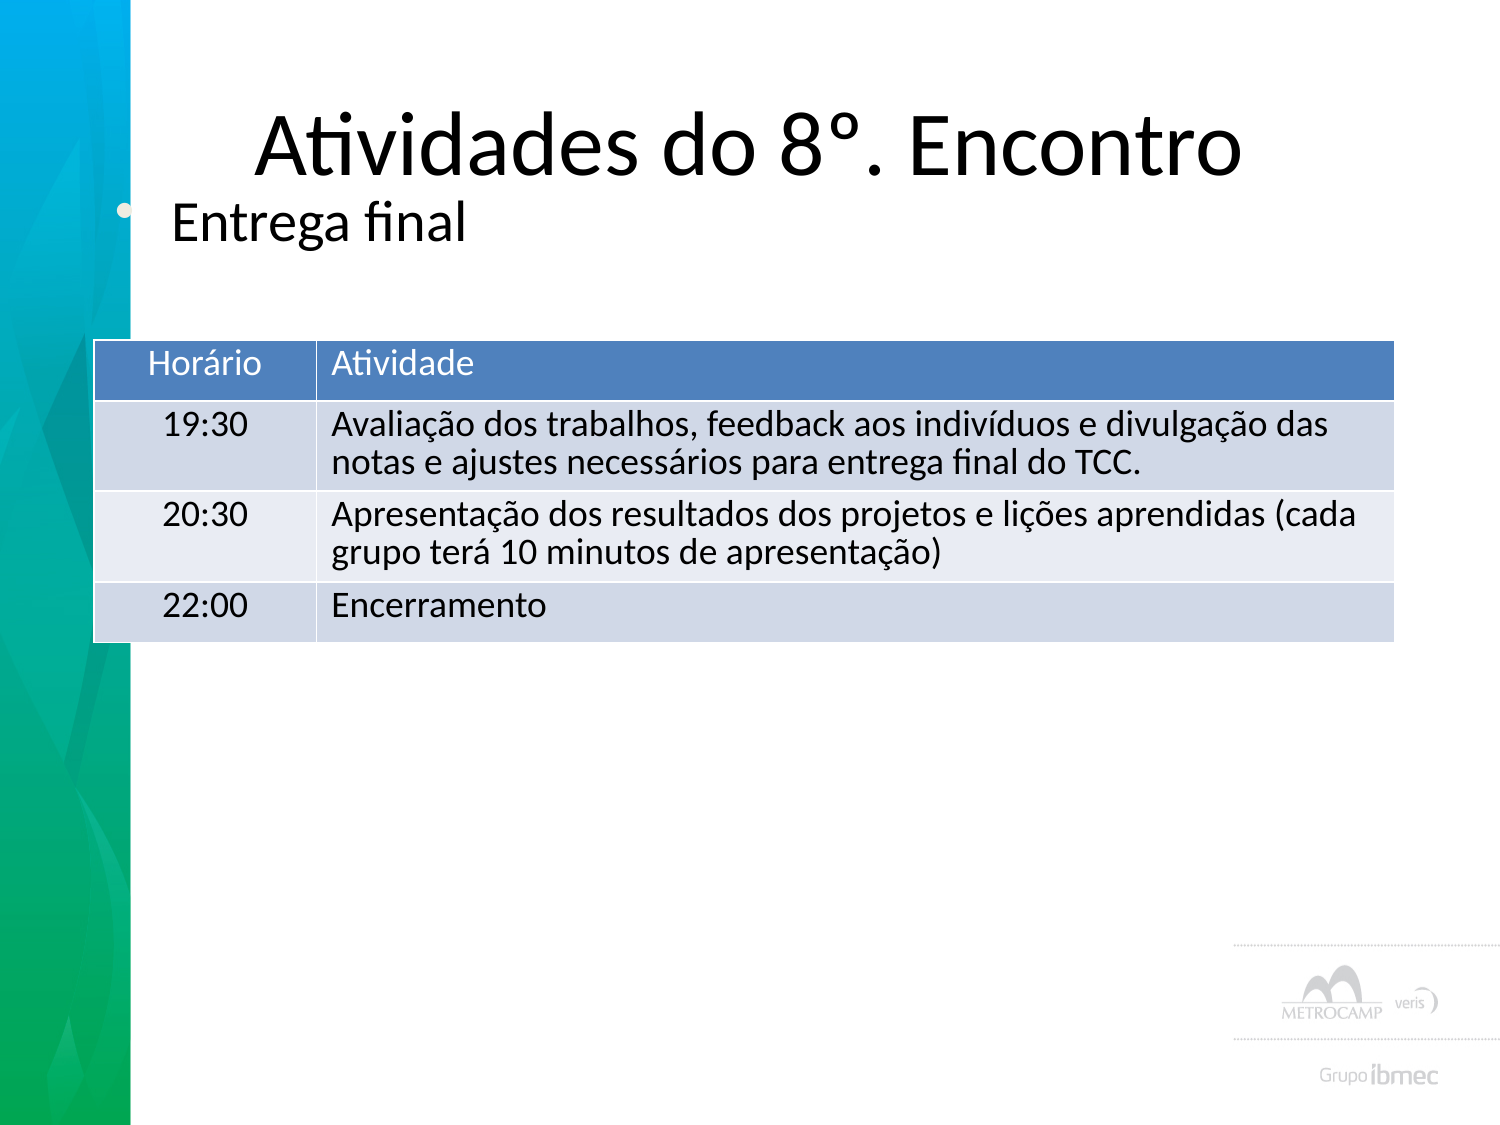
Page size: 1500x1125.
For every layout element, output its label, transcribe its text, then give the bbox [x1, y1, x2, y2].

table_cell Avaliação dos trabalhos, feedback aos indivíduos e divulgação das notas e ajustes necessários para entrega final do TCC. [317, 402, 1394, 490]
table_cell 20:30 [95, 492, 316, 581]
table_cell 19:30 [95, 402, 316, 490]
table_cell Encerramento [317, 583, 1394, 642]
text_box Entrega final [99, 175, 1475, 282]
table_cell Apresentação dos resultados dos projetos e lições aprendidas (cada grupo terá 10 minutos de apresentação) [317, 492, 1394, 581]
table_cell 22:00 [95, 583, 316, 642]
title Atividades do 8º. Encontro [75, 45, 1425, 233]
table_header Atividade [317, 341, 1394, 400]
picture [0, 0, 1500, 1125]
table_header Horário [95, 341, 316, 400]
